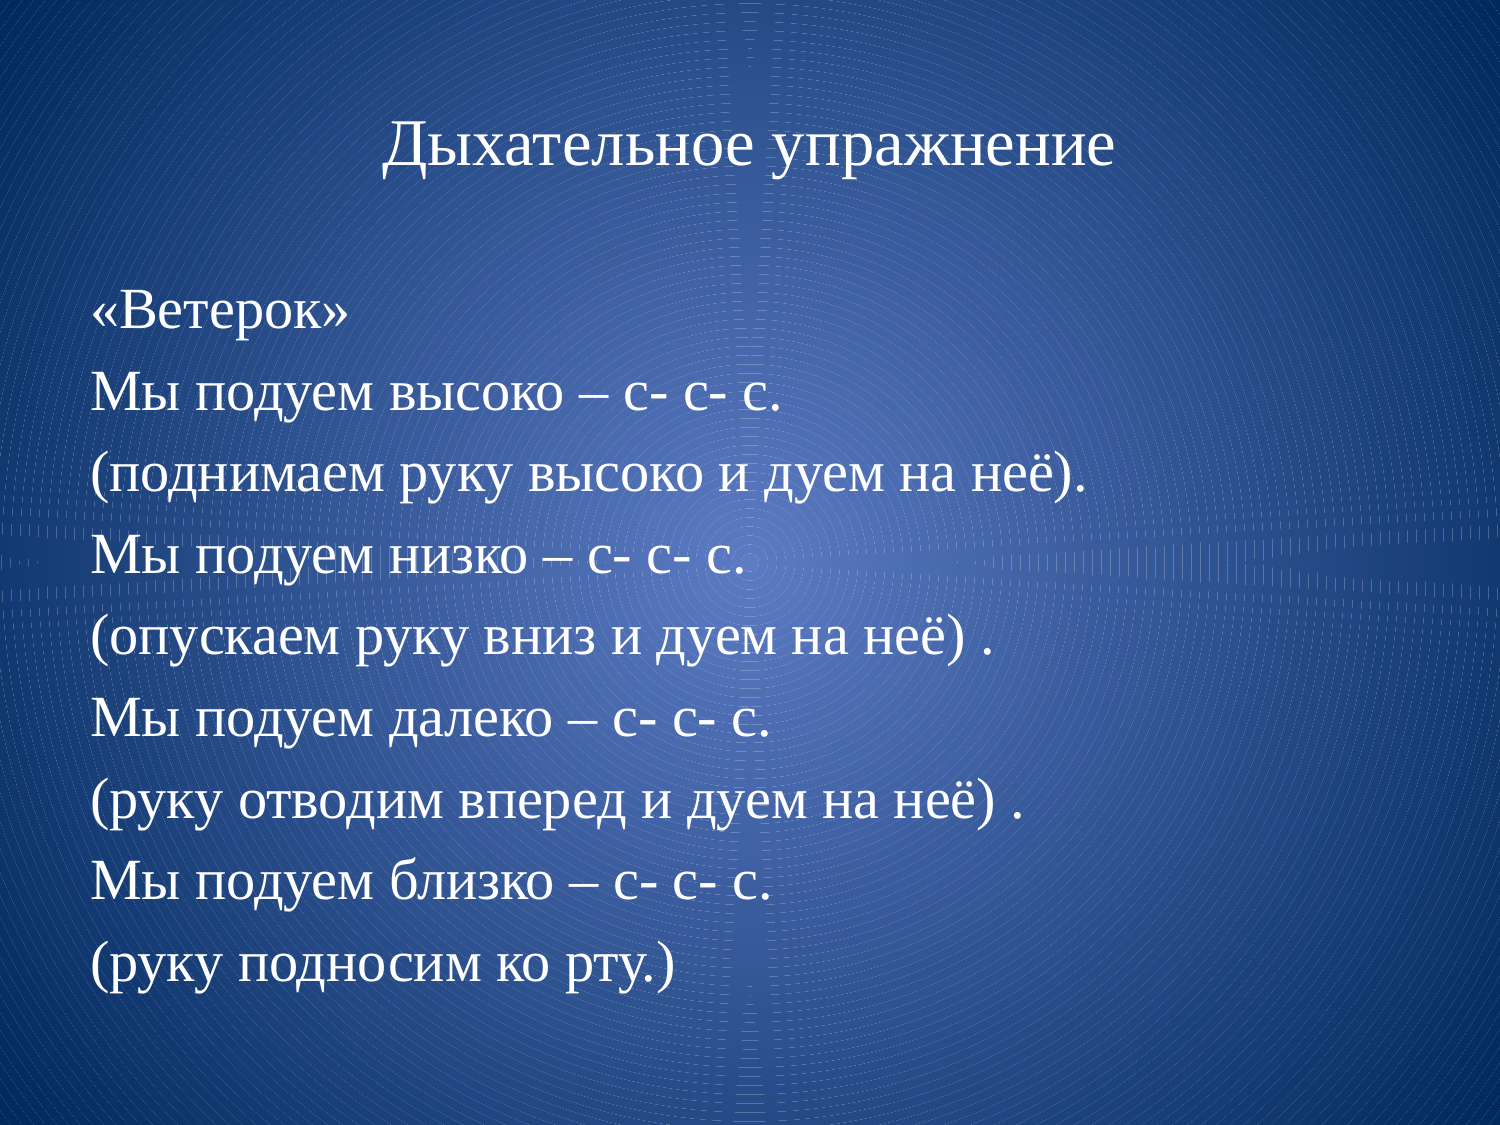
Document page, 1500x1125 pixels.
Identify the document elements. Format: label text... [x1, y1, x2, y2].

title Дыхательное упражнение [75, 45, 1425, 233]
list «Ветерок» Мы подуем высоко – с- с- с. (поднимаем руку высоко и дуем на неё). Мы подуем низко – с- с- с. (опускаем руку вниз и дуем на неё) . Мы подуем далеко – с- с- с. (руку отводим вперед и дуем на неё) . Мы подуем близко – с- с- с. (руку подносим ко рту.) [75, 262, 1425, 1005]
